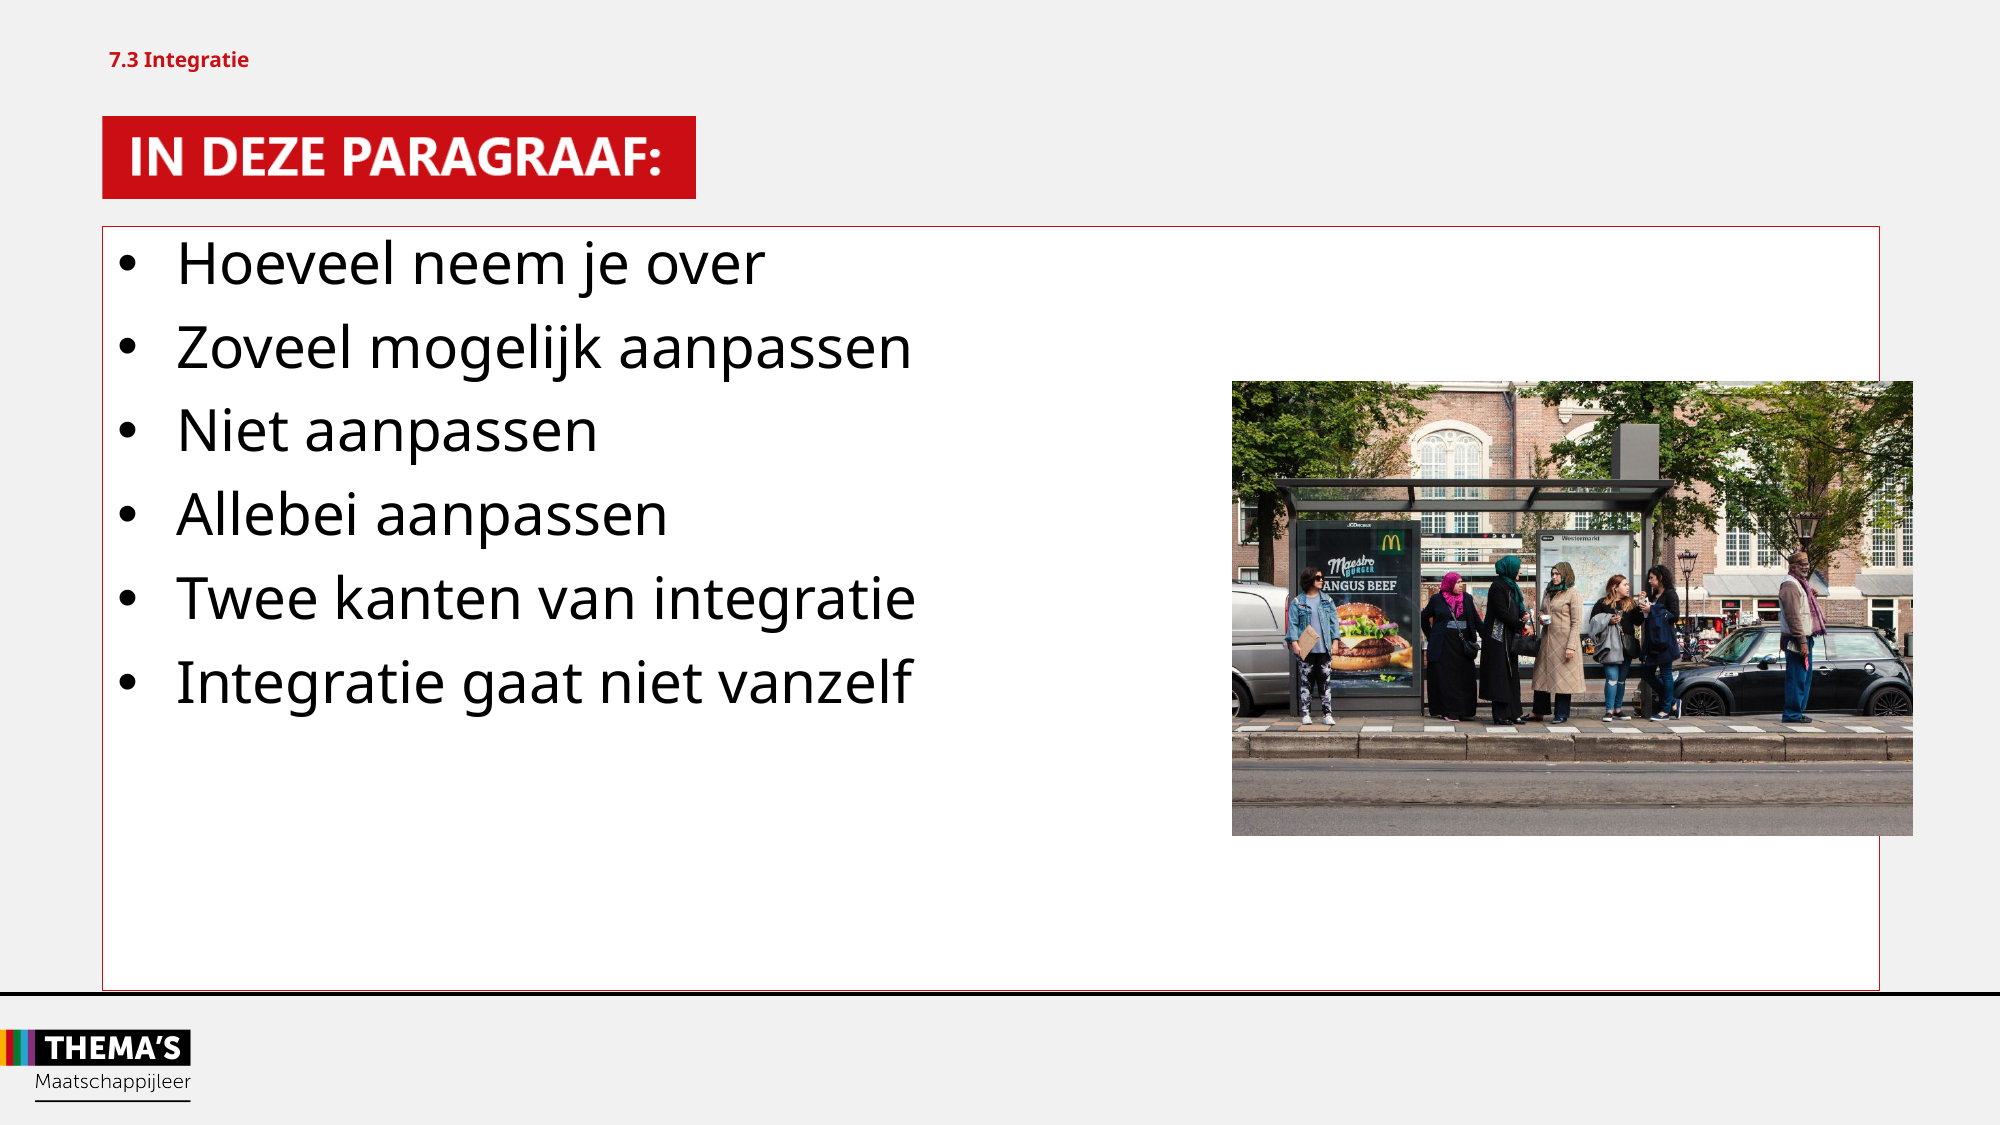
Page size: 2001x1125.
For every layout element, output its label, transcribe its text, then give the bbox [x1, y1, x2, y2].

picture [1232, 381, 1913, 836]
picture [0, 993, 203, 1125]
list 7.3 Integratie [94, 33, 941, 88]
list Hoeveel neem je over Zoveel mogelijk aanpassen Niet aanpassen Allebei aanpassen Twee kanten van integratie Integratie gaat niet vanzelf [102, 226, 1880, 991]
